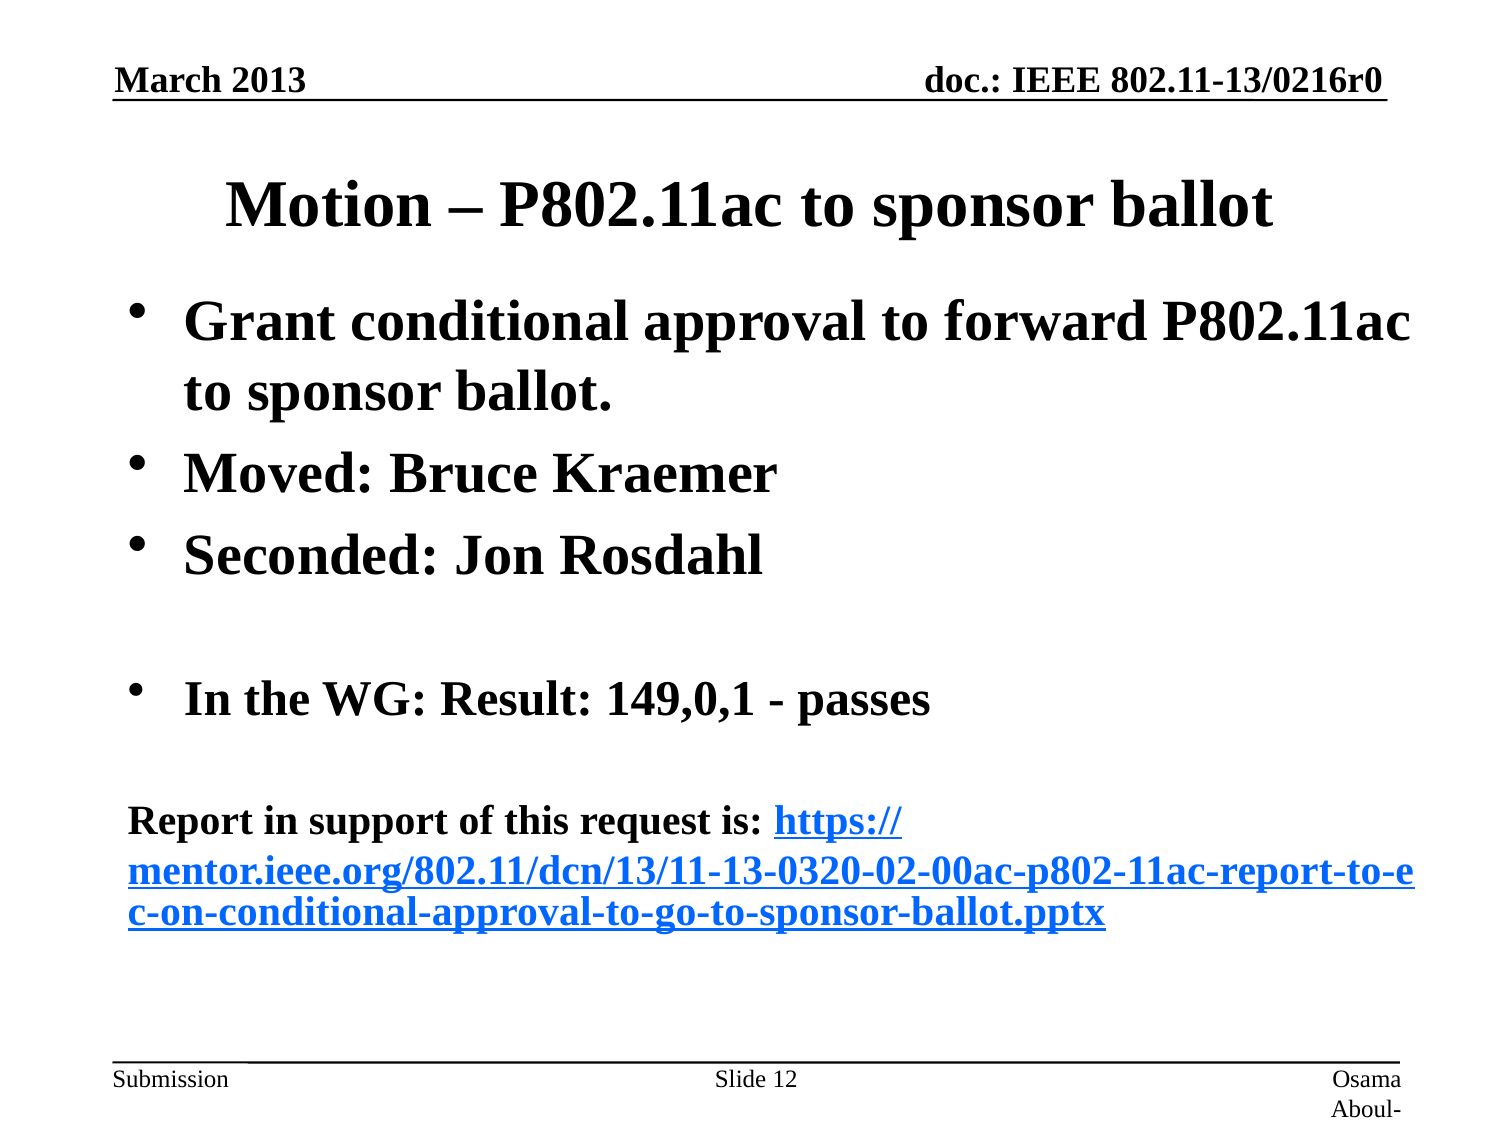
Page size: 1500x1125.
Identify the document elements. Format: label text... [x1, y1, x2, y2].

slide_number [114, 54, 374, 101]
footer Osama Aboul-Magd (Huawei Technologies) [1324, 1061, 1402, 1093]
title Motion – P802.11ac to sponsor ballot [112, 112, 1388, 275]
list Grant conditional approval to forward P802.11ac to sponsor ballot. Moved: Bruce Kraemer Seconded: Jon Rosdahl In the WG: Result: 149,0,1 - passes Report in support of this request is: https://mentor.ieee.org/802.11/dcn/13/11-13-0320-02-00ac-p802-11ac-report-to-ec-on-conditional-approval-to-go-to-sponsor-ballot.pptx [112, 275, 1438, 975]
slide_number Slide 12 [712, 1061, 800, 1093]
